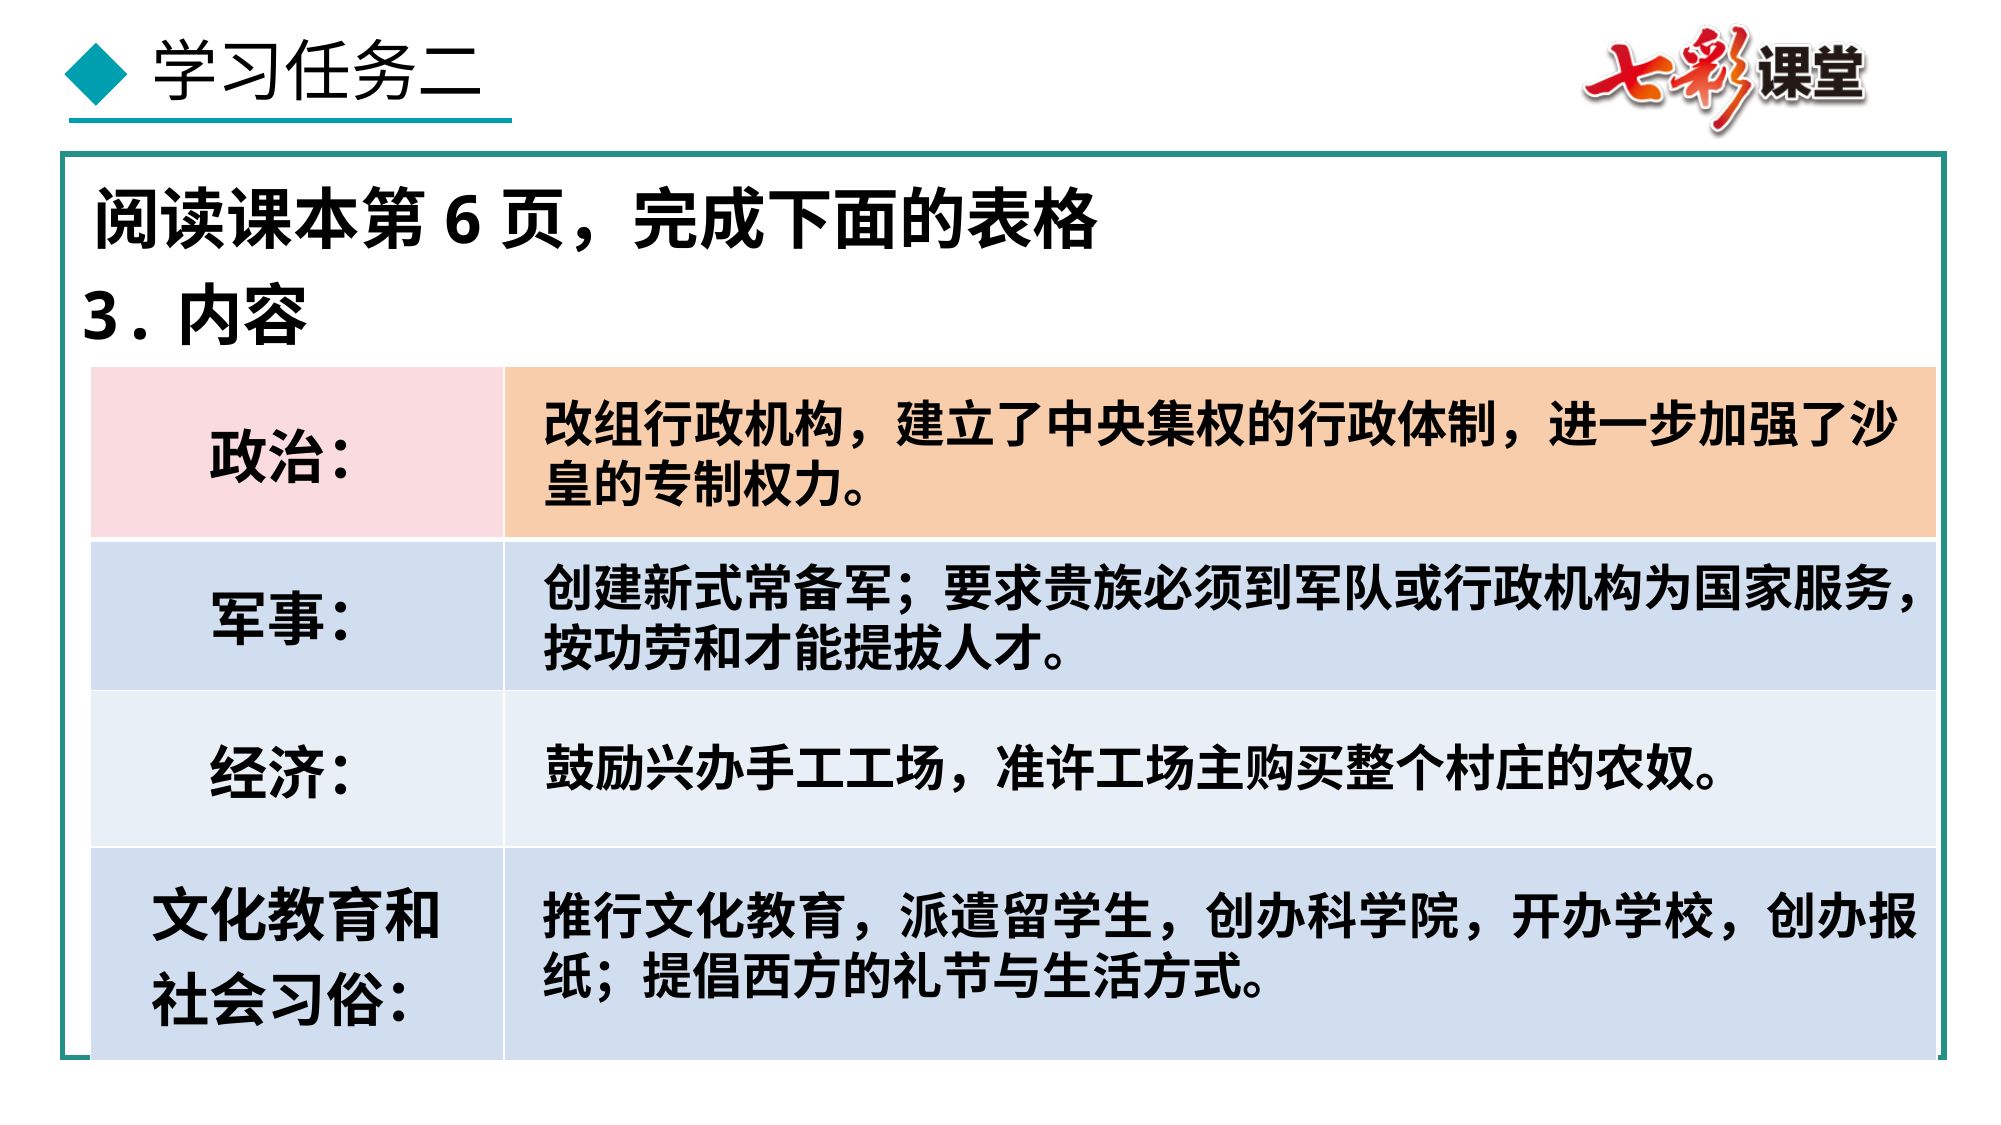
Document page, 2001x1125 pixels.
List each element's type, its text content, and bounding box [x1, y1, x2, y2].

table_header [505, 367, 1936, 537]
table_cell [505, 691, 1936, 846]
table_cell 军事： [91, 542, 503, 690]
table_cell 文化教育和社会习俗： [91, 848, 503, 1060]
text_box 改组行政机构，建立了中央集权的行政体制，进一步加强了沙皇的专制权力。 [528, 385, 1915, 520]
text_box 创建新式常备军；要求贵族必须到军队或行政机构为国家服务，按功劳和才能提拔人才。 [528, 548, 1945, 684]
table_cell [505, 542, 1936, 690]
text_box 阅读课本第6页，完成下面的表格 [78, 169, 1257, 265]
text_box 3.内容 [63, 265, 327, 360]
table_cell 经济： [91, 691, 503, 846]
text_box 鼓励兴办手工工场，准许工场主购买整个村庄的农奴。 [530, 728, 1781, 804]
picture [1578, 19, 1874, 139]
table_header 政治： [91, 367, 503, 537]
text_box 推行文化教育，派遣留学生，创办科学院，开办学校，创办报纸；提倡西方的礼节与生活方式。 [527, 877, 1934, 1012]
table_cell [505, 848, 1936, 1060]
